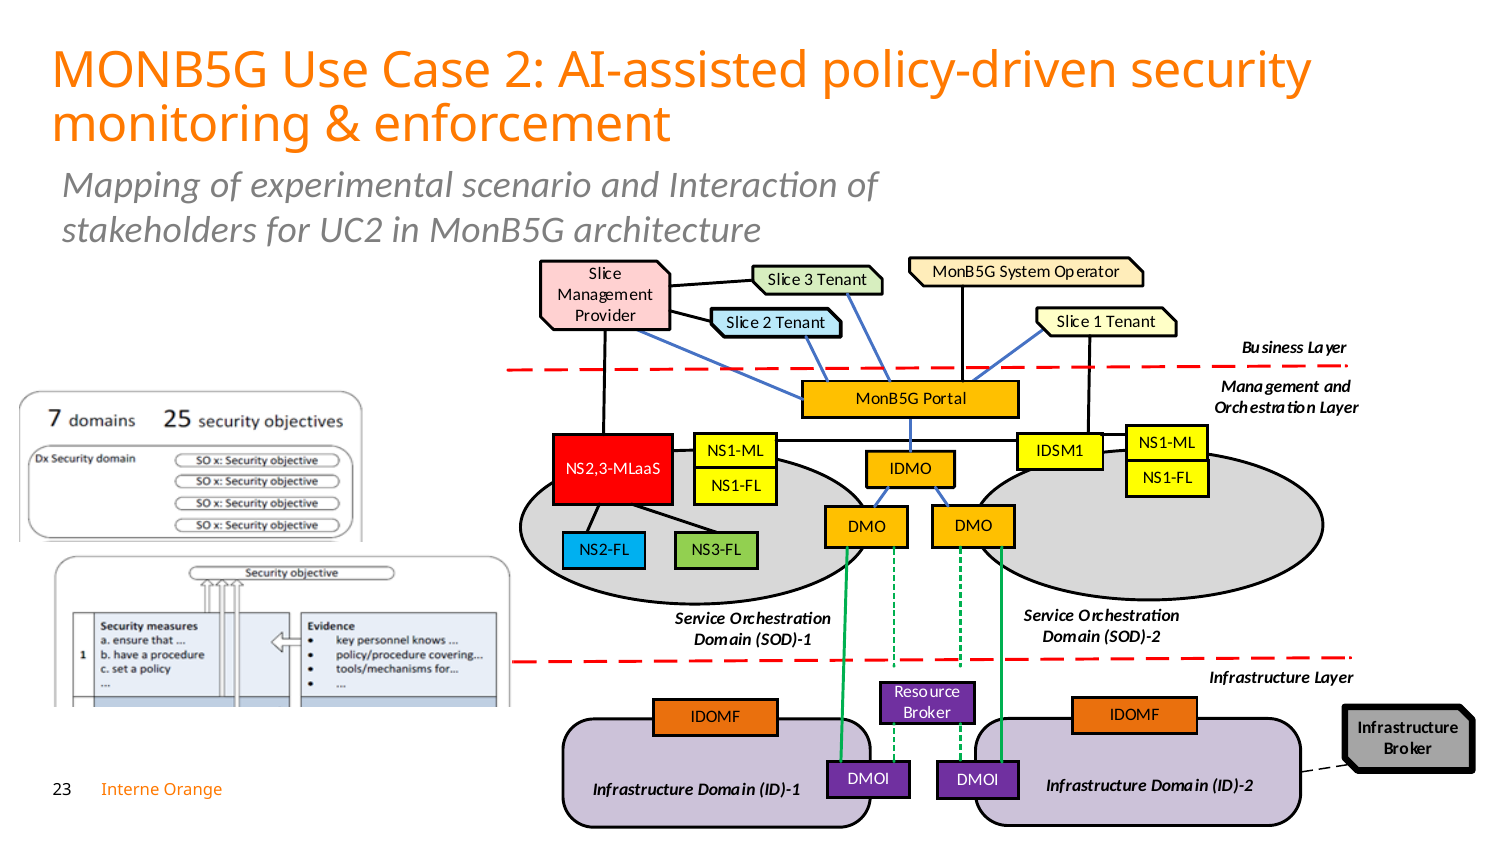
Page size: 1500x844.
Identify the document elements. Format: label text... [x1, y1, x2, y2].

text_box Mapping of experimental scenario and Interaction of stakeholders for UC2 in MonB5G architecture [47, 152, 1057, 257]
picture [18, 385, 373, 542]
title MONB5G Use Case 2: AI-assisted policy-driven security monitoring & enforcement [51, 43, 1449, 166]
picture [51, 550, 513, 707]
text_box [501, 251, 1478, 832]
